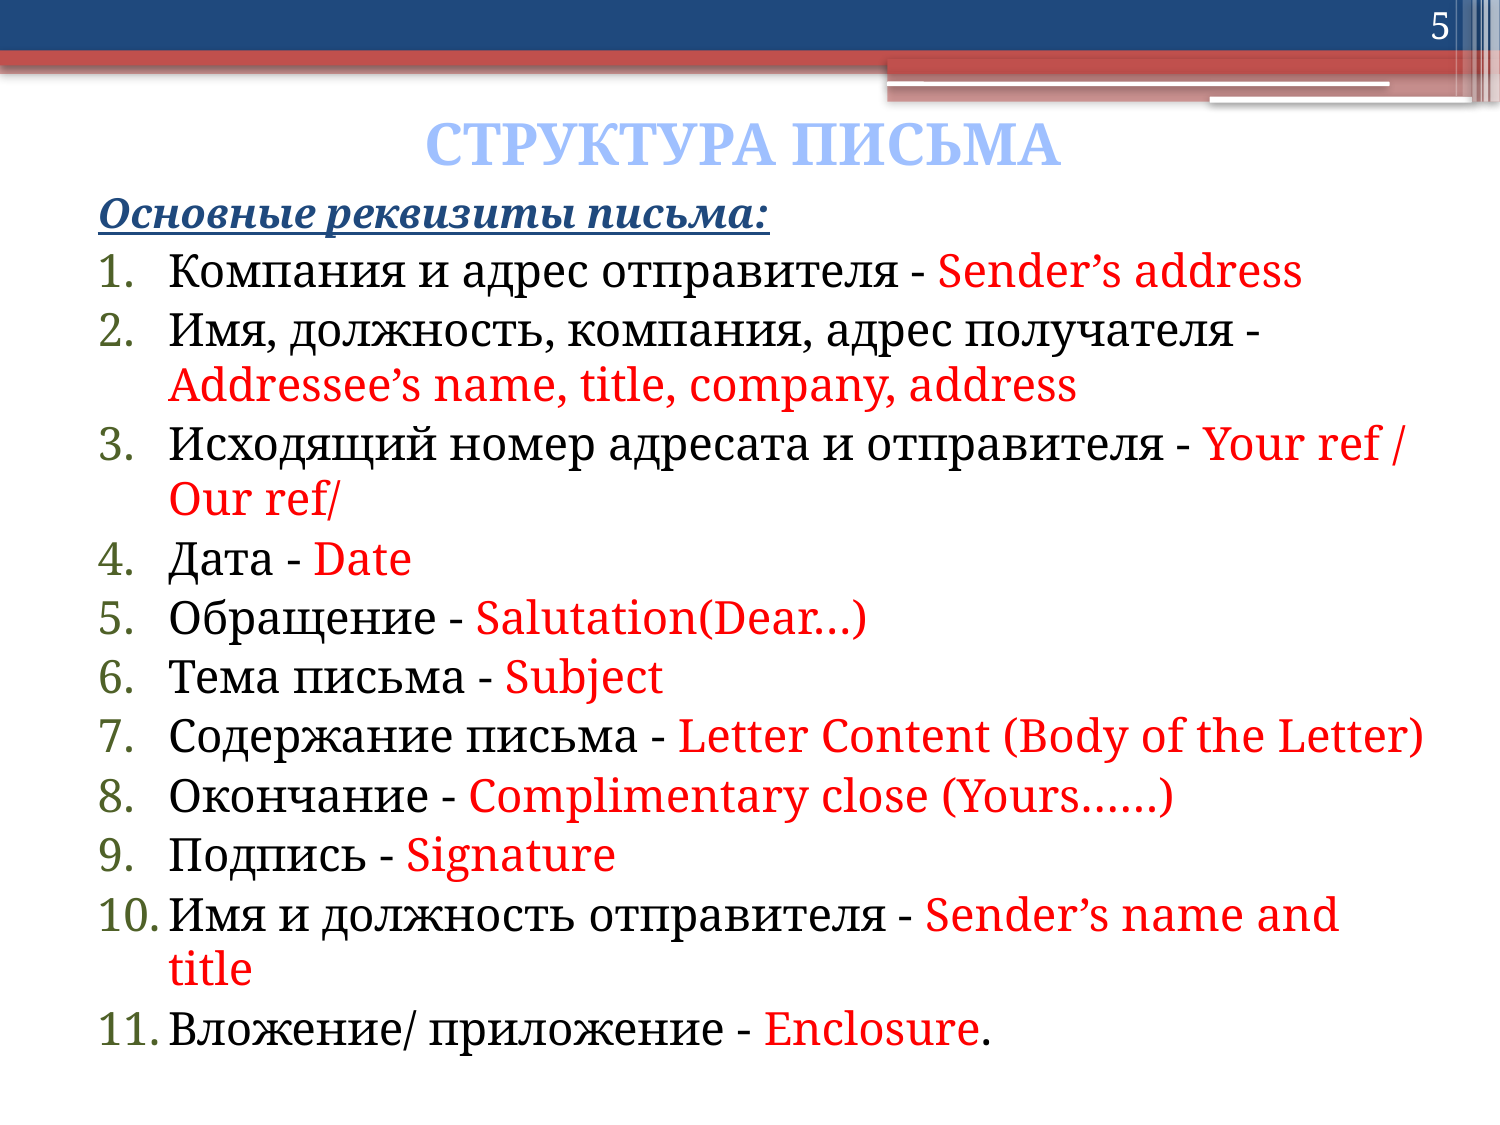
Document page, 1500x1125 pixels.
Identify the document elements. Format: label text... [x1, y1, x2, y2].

title СТРУКТУРА ПИСЬМА [105, 105, 1381, 179]
list Основные реквизиты письма: Компания и адрес отправителя - Sender’s address Имя, должность, компания, адрес получателя - Addressee’s name, title, company, address Исходящий нoмер адресата и отправителя - Your ref / Our ref/ Дата - Date Обращение - Salutation(Dear…) Тема письма - Subject Содержание письма - Letter Content (Body of the Letter) Окончание - Complimentary close (Yours……) Подпись - Signature Имя и должность отправителя - Sender’s name and title Вложение/ приложение - Enclosure. [76, 179, 1442, 1125]
slide_number 5 [1341, 0, 1466, 61]
